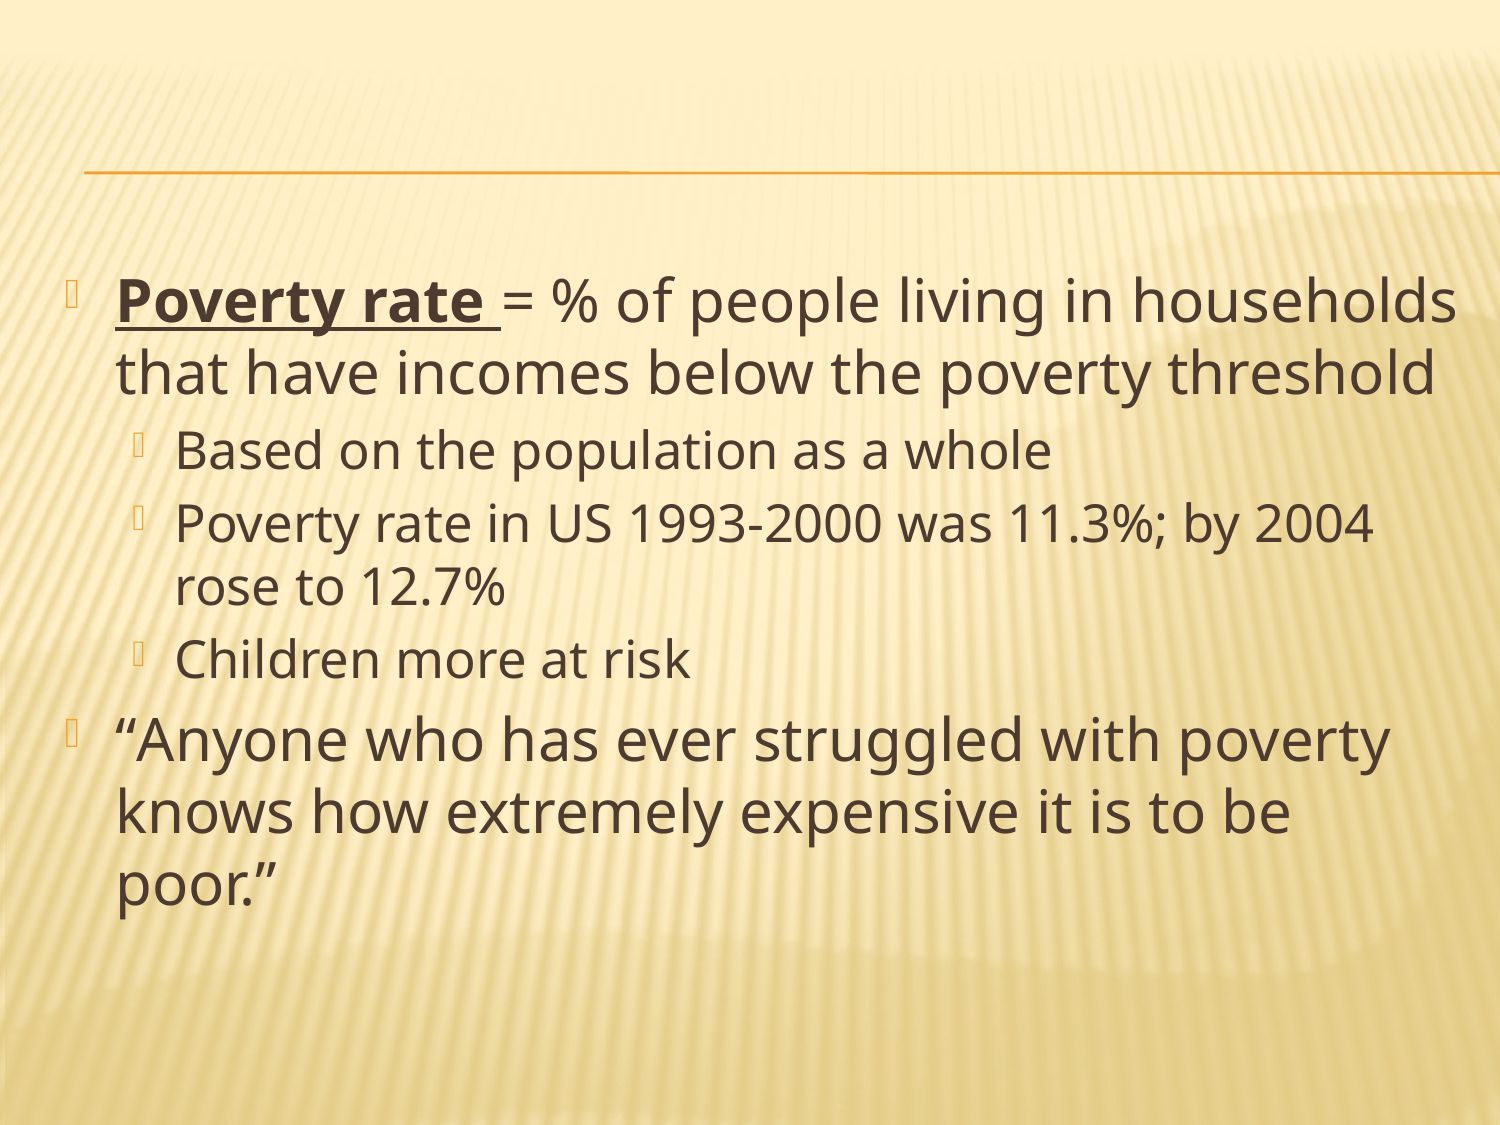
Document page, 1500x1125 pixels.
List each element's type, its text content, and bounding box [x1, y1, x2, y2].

list Poverty rate = % of people living in households that have incomes below the poverty threshold Based on the population as a whole Poverty rate in US 1993-2000 was 11.3%; by 2004 rose to 12.7% Children more at risk “Anyone who has ever struggled with poverty knows how extremely expensive it is to be poor.” [50, 254, 1475, 998]
